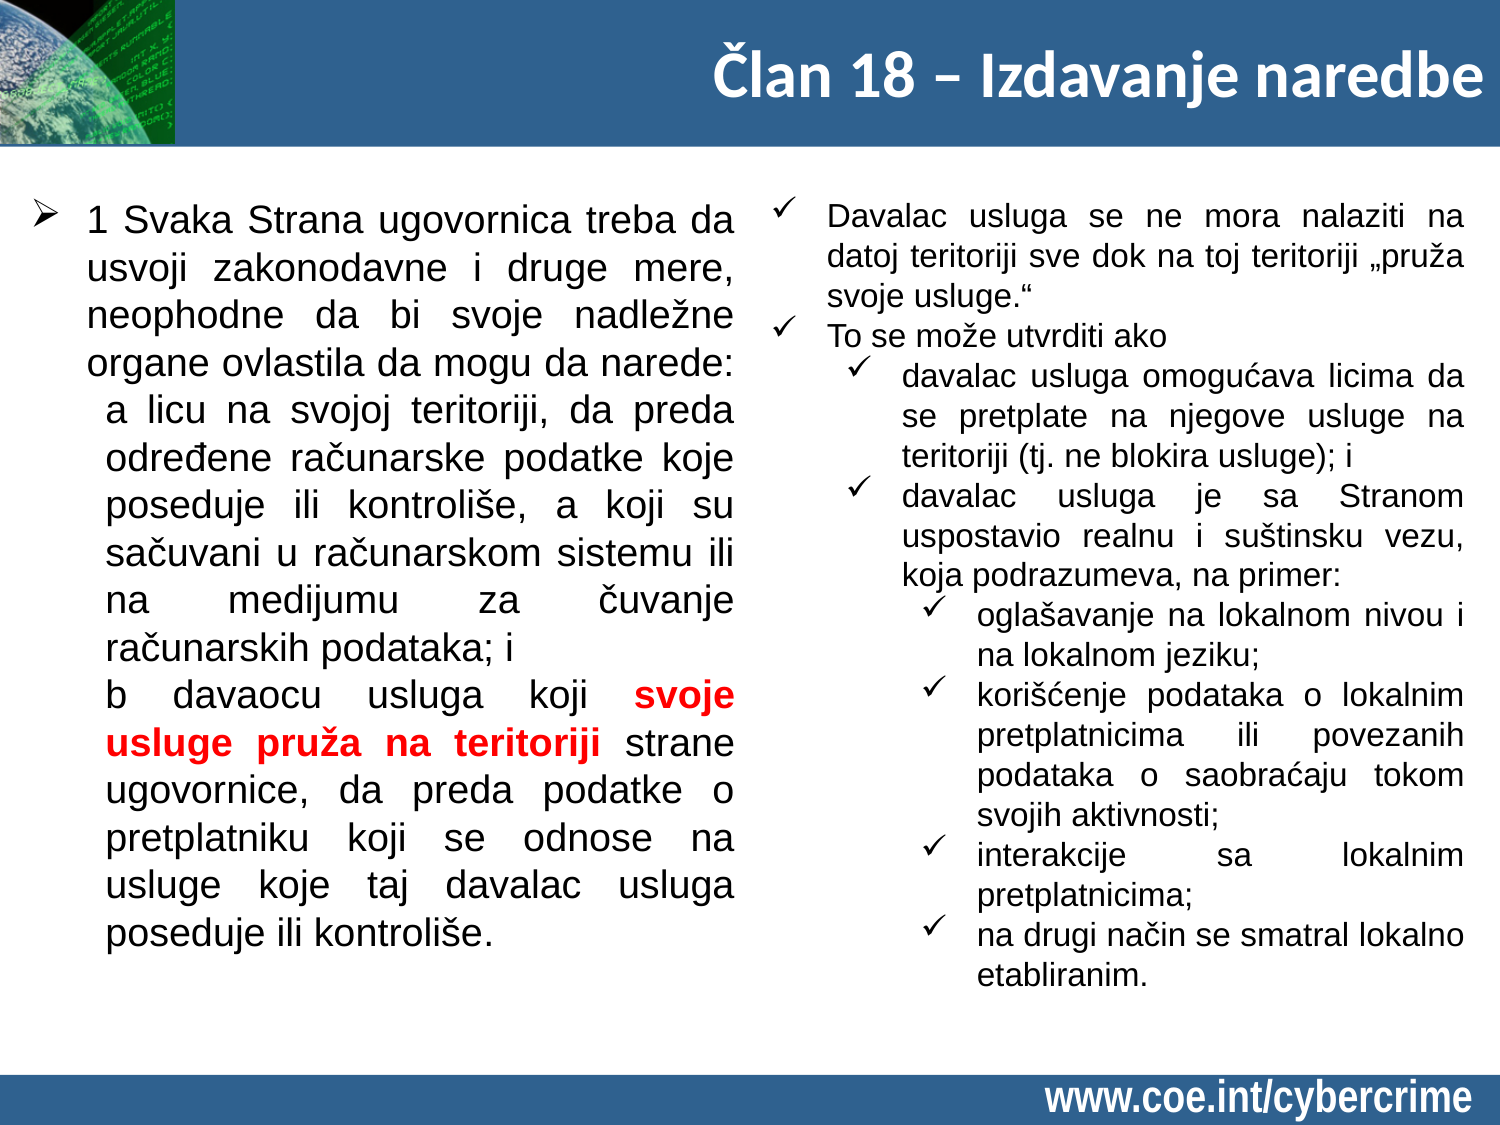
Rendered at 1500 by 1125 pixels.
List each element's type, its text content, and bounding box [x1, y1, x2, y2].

text_box www.coe.int/cybercrime [1030, 1059, 1500, 1125]
text_box Član 18 – Izdavanje naredbe [177, 0, 1500, 149]
picture [0, 0, 175, 144]
text_box 1 Svaka Strana ugovornica treba da usvoji zakonodavne i druge mere, neophodne da bi svoje nadležne organe ovlastila da mogu da narede: a licu na svojoj teritoriji, da preda određene računarske podatke koje poseduje ili kontroliše, a koji su sačuvani u računarskom sistemu ili na medijumu za čuvanje računarskih podataka; i b davaocu usluga koji svoje usluge pruža na teritoriji strane ugovornice, da preda podatke o pretplatniku koji se odnose na usluge koje taj davalac usluga poseduje ili kontroliše. [15, 186, 750, 962]
text_box Davalac usluga se ne mora nalaziti na datoj teritoriji sve dok na toj teritoriji „pruža svoje usluge.“ To se može utvrditi ako davalac usluga omogućava licima da se pretplate na njegove usluge na teritoriji (tj. ne blokira usluge); i davalac usluga je sa Stranom uspostavio realnu i suštinsku vezu, koja podrazumeva, na primer: oglašavanje na lokalnom nivou i na lokalnom jeziku; korišćenje podataka o lokalnim pretplatnicima ili povezanih podataka o saobraćaju tokom svojih aktivnosti; interakcije sa lokalnim pretplatnicima; na drugi način se smatral lokalno etabliranim. [755, 186, 1480, 1001]
text_box [0, 1073, 1030, 1125]
